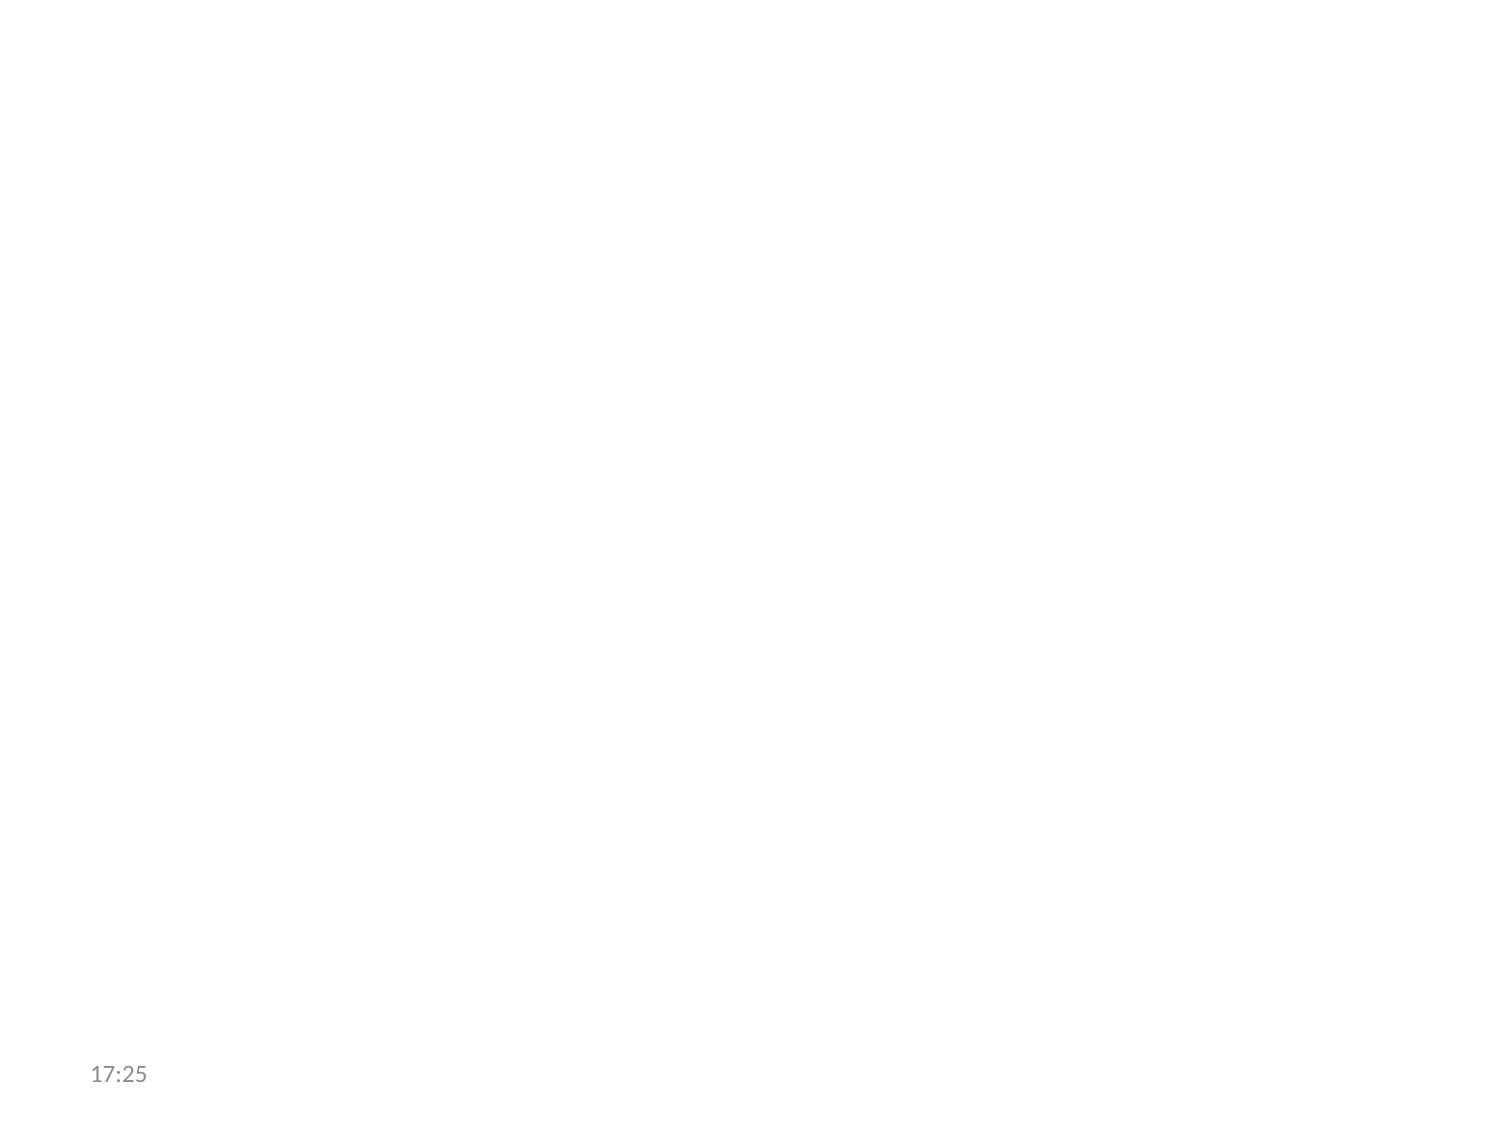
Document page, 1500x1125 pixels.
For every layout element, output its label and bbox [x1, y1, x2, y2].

slide_number [75, 1042, 425, 1103]
